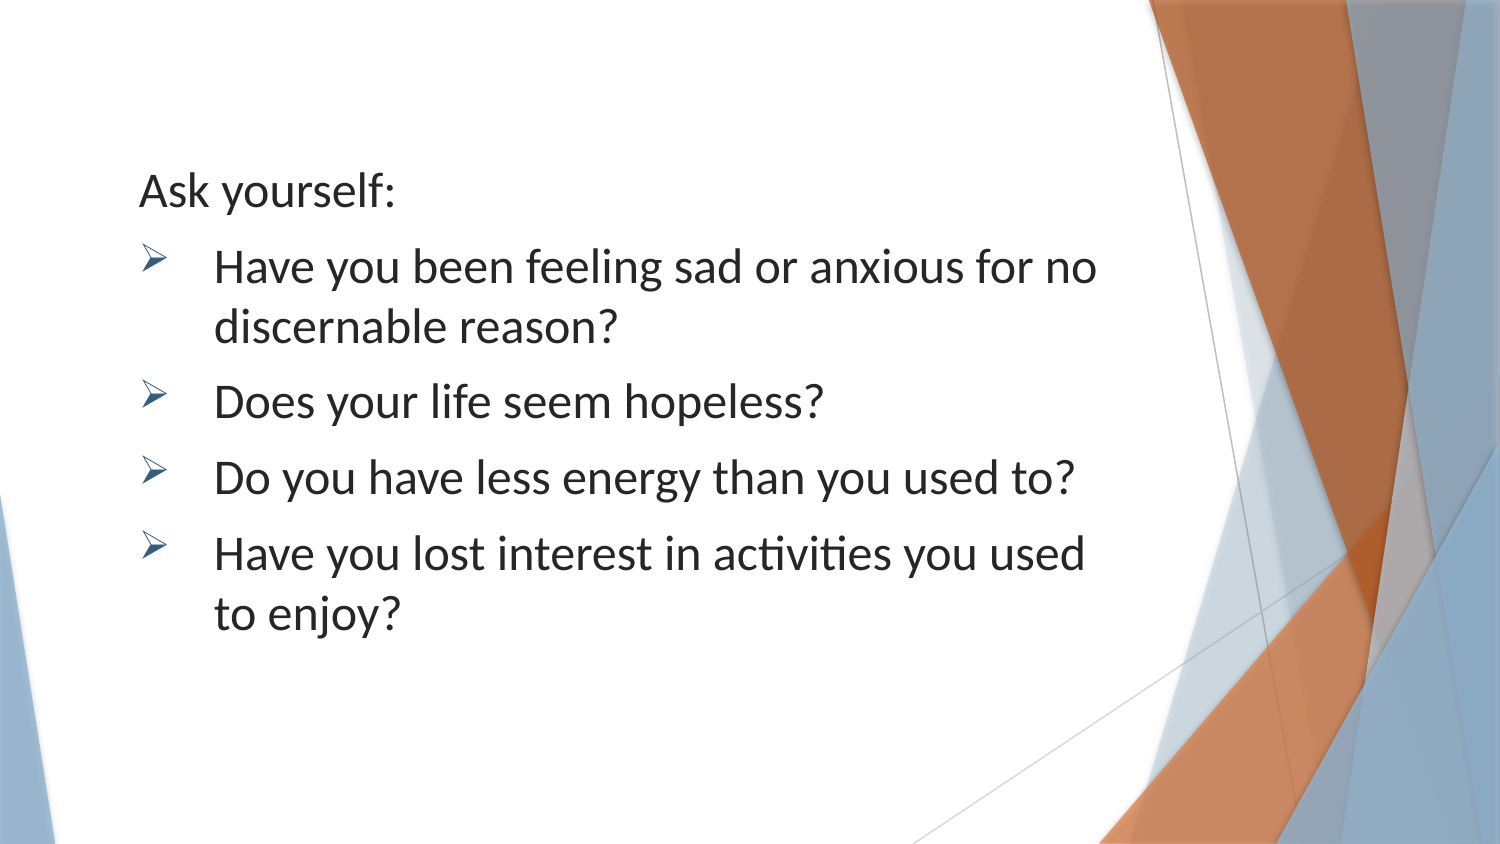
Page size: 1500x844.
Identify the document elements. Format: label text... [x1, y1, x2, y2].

list Ask yourself: Have you been feeling sad or anxious for no discernable reason? Does your life seem hopeless? Do you have less energy than you used to? Have you lost interest in activities you used to enjoy? [123, 150, 1117, 753]
